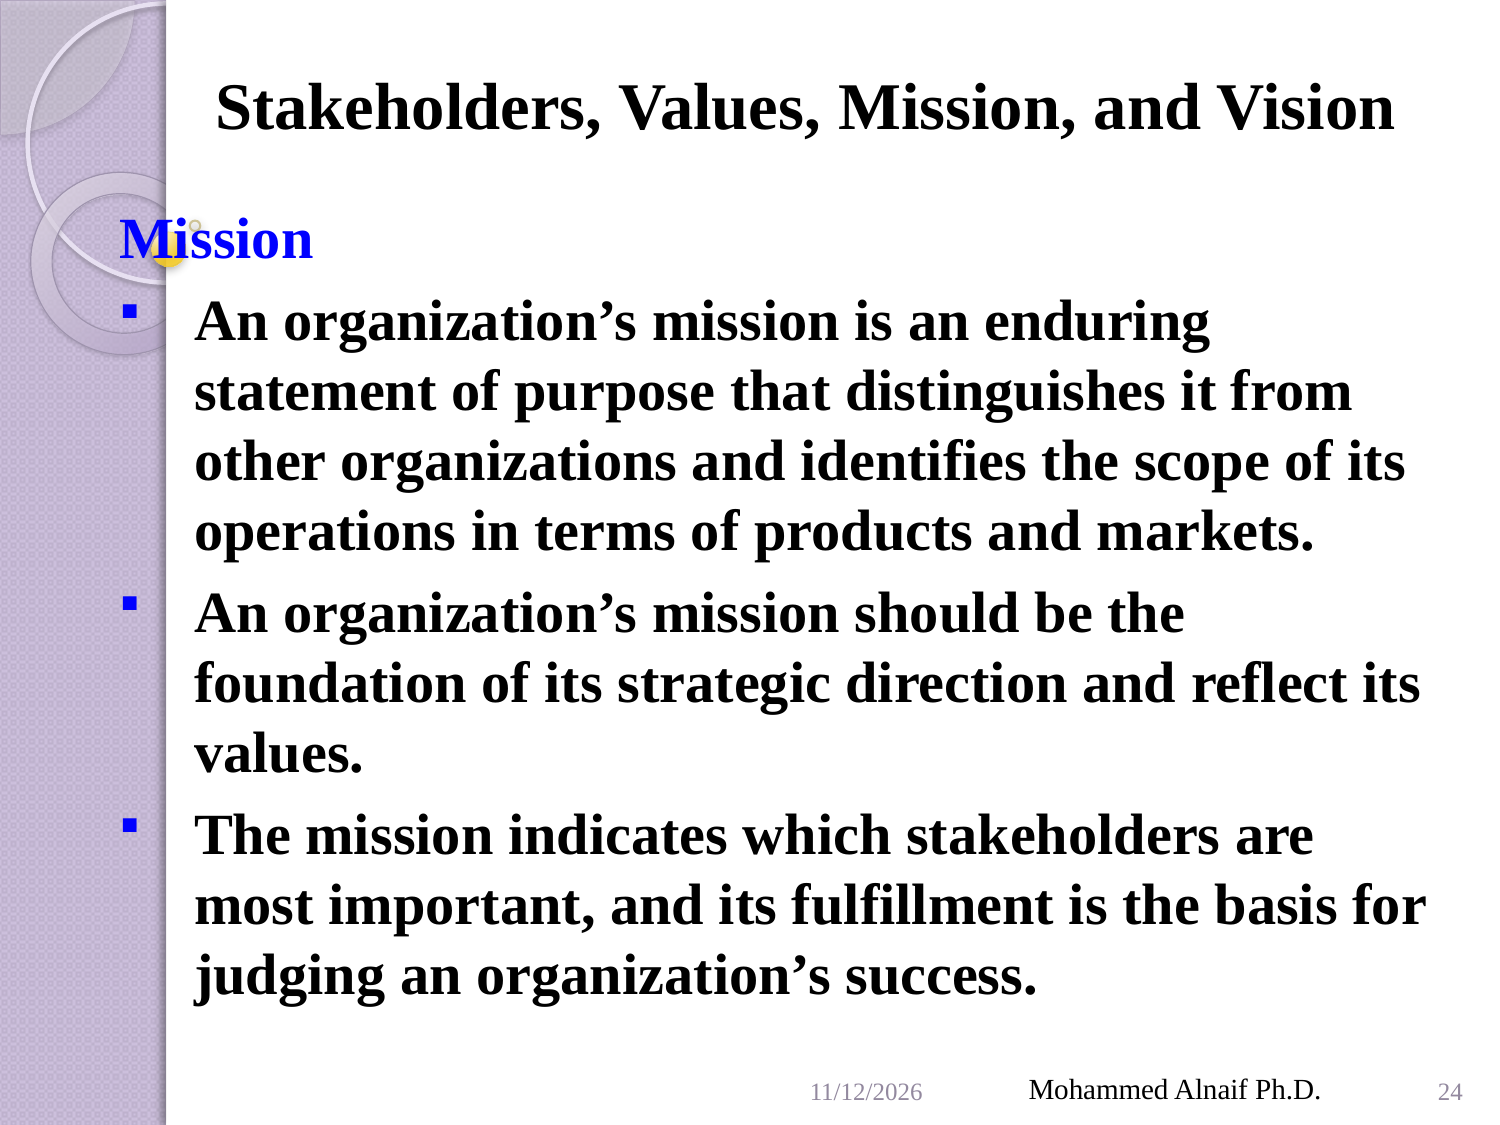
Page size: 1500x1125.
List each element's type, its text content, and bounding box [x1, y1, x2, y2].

title Stakeholders, Values, Mission, and Vision [162, 37, 1450, 150]
subtitle Mission An organization’s mission is an enduring statement of purpose that distinguishes it from other organizations and identifies the scope of its operations in terms of products and markets. An organization’s mission should be the foundation of its strategic direction and reflect its values. The mission indicates which stakeholders are most important, and its fulfillment is the basis for judging an organization’s success. [99, 200, 1450, 1038]
slide_number 24 [1413, 1034, 1488, 1113]
footer Mohammed Alnaif Ph.D. [937, 1038, 1413, 1113]
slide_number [587, 1038, 937, 1113]
